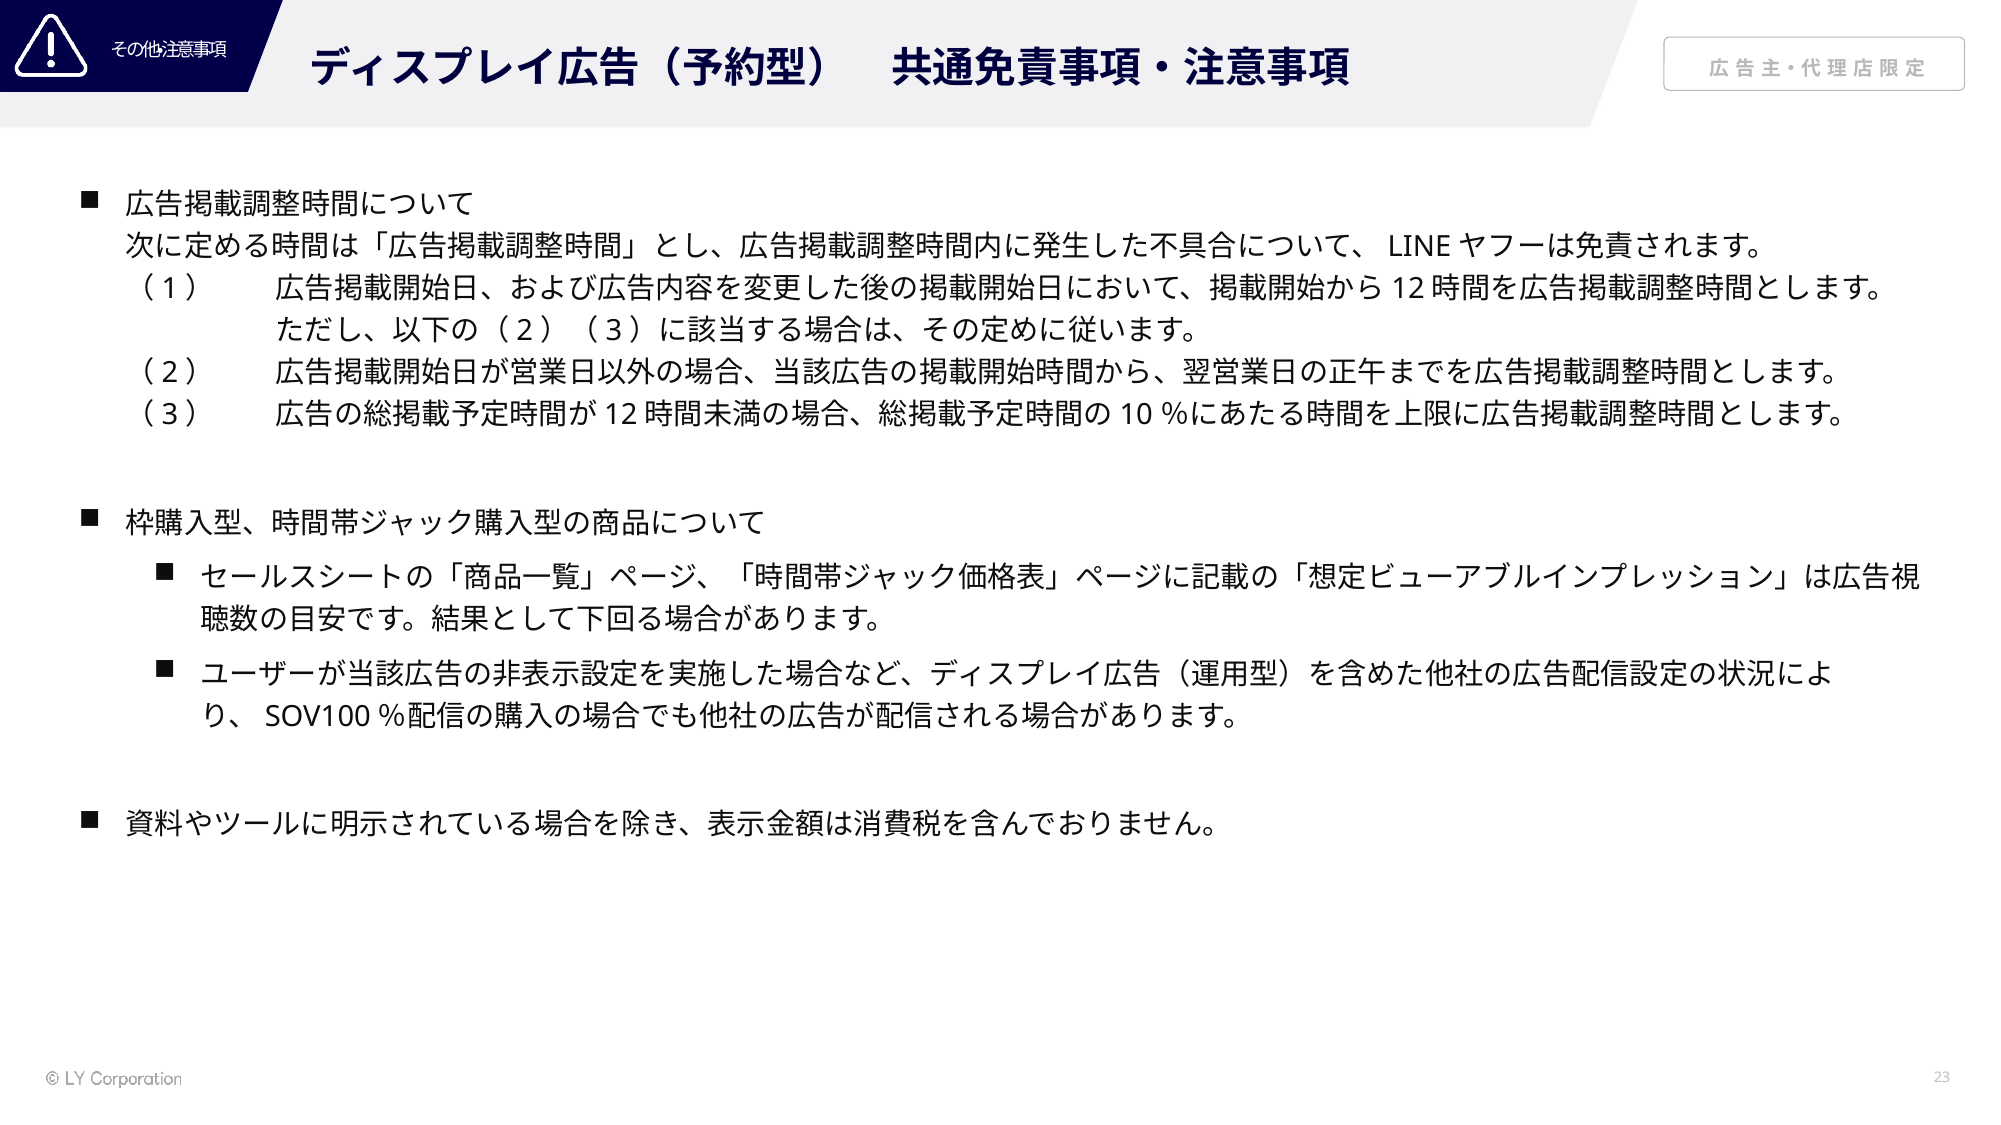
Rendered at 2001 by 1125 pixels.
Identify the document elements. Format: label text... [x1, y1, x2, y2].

list その他・注意事項 [97, 13, 240, 81]
text_box 広告掲載調整時間について 次に定める時間は「広告掲載調整時間」とし、広告掲載調整時間内に発生した不具合について、LINEヤフーは免責されます。 （1） 広告掲載開始日、および広告内容を変更した後の掲載開始日において、掲載開始から12時間を広告掲載調整時間とします。 ただし、以下の（2）（3）に該当する場合は、その定めに従います。 （2） 広告掲載開始日が営業日以外の場合、当該広告の掲載開始時間から、翌営業日の正午までを広告掲載調整時間とします。 （3） 広告の総掲載予定時間が12時間未満の場合、総掲載予定時間の10％にあたる時間を上限に広告掲載調整時間とします。 枠購入型、時間帯ジャック購入型の商品について セールスシートの「商品一覧」ページ、「時間帯ジャック価格表」ページに記載の「想定ビューアブルインプレッション」は広告視聴数の目安です。結果として下回る場合があります。 ユーザーが当該広告の非表示設定を実施した場合など、ディスプレイ広告（運用型）を含めた他社の広告配信設定の状況により、SOV100％配信の購入の場合でも他社の広告が配信される場合があります。 資料やツールに明示されている場合を除き、表示金額は消費税を含んでおりません。 [78, 178, 1922, 841]
picture [46, 1071, 181, 1088]
list ディスプレイ広告（予約型） 共通免責事項・注意事項 [309, 41, 1645, 97]
picture [9, 5, 92, 87]
